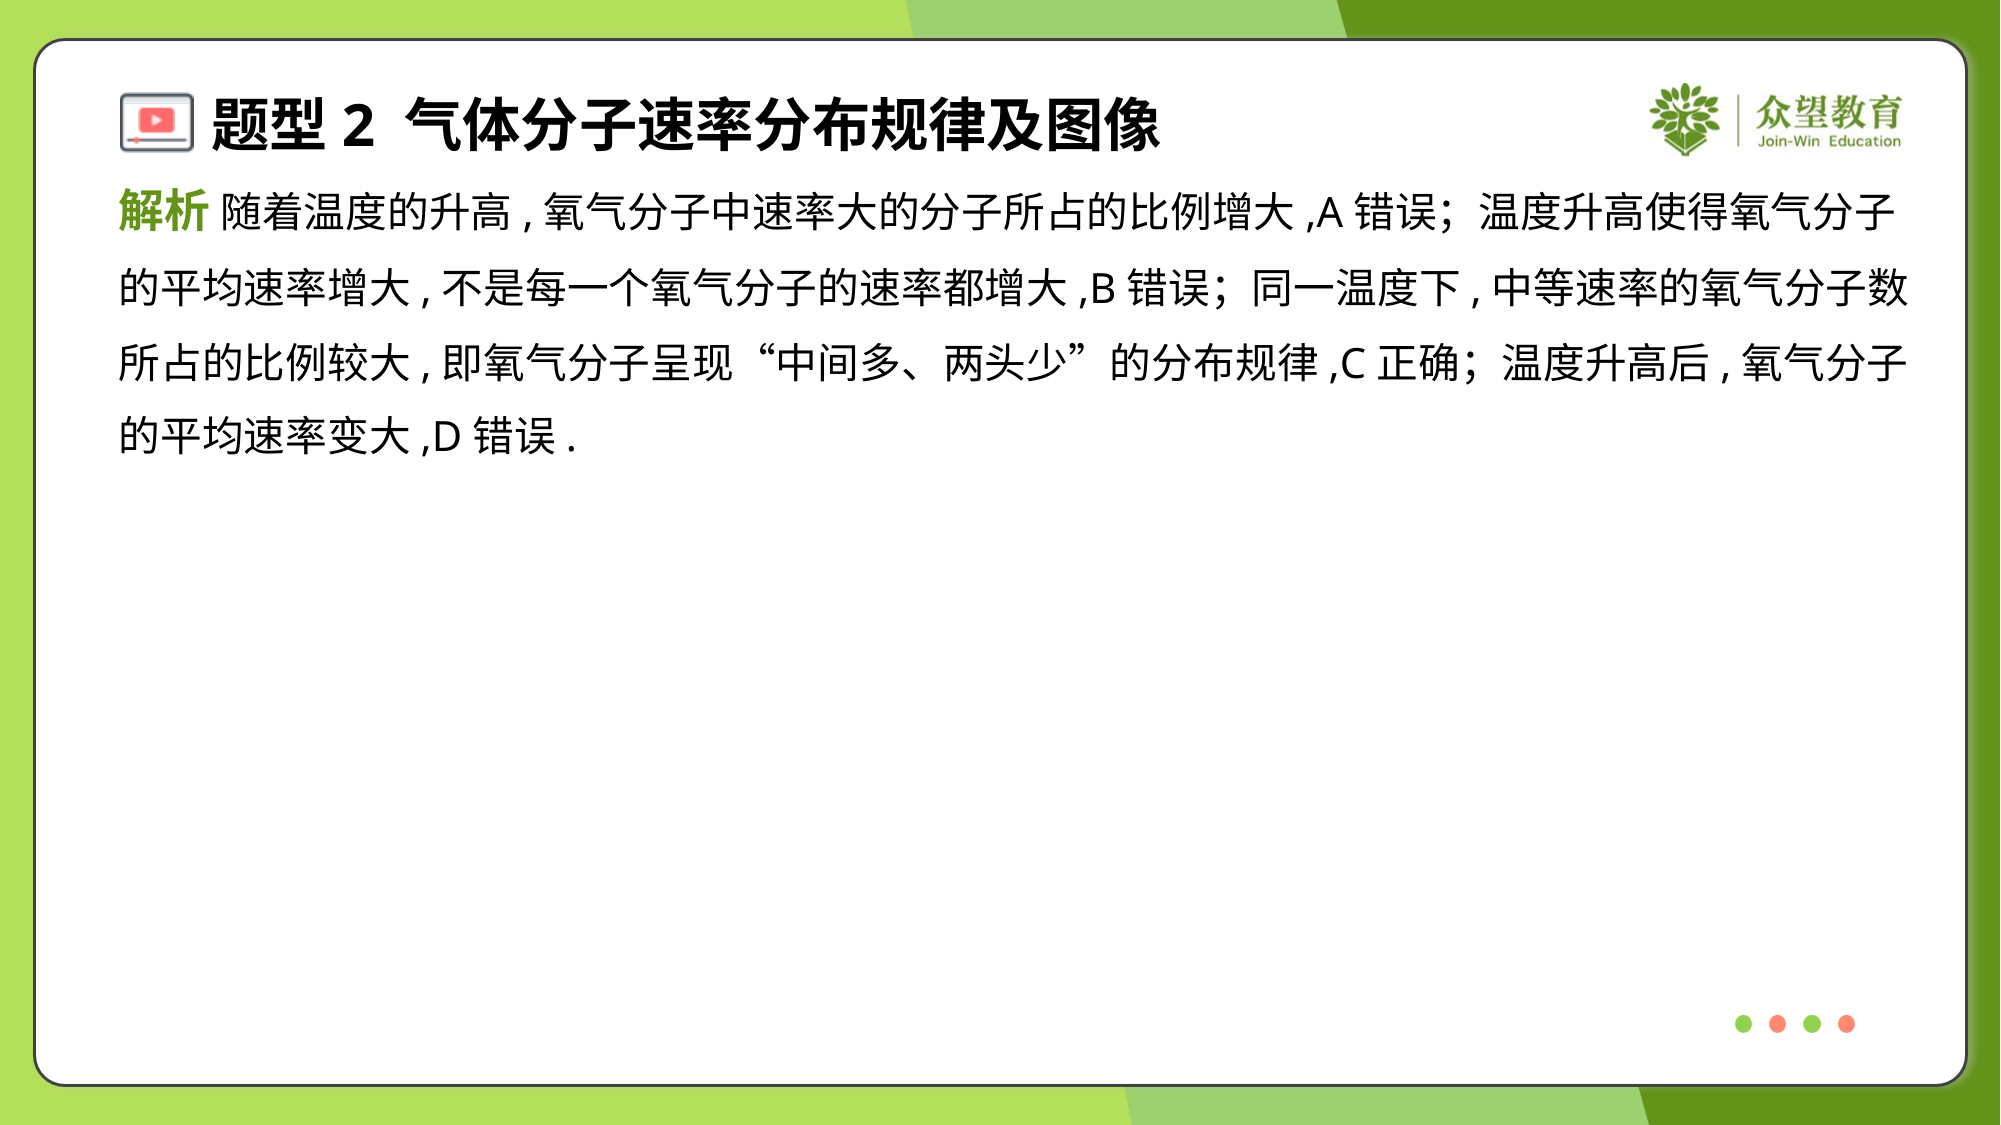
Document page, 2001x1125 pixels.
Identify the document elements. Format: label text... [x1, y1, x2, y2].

picture [0, 0, 2000, 1125]
text_box 解析 随着温度的升高,氧气分子中速率大的分子所占的比例增大,A错误；温度升高使得氧气分子 的平均速率增大,不是每一个氧气分子的速率都增大,B错误；同一温度下,中等速率的氧气分子数 所占的比例较大,即氧气分子呈现“中间多、两头少”的分布规律,C正确；温度升高后,氧气分子 的平均速率变大,D错误. [118, 159, 1883, 452]
